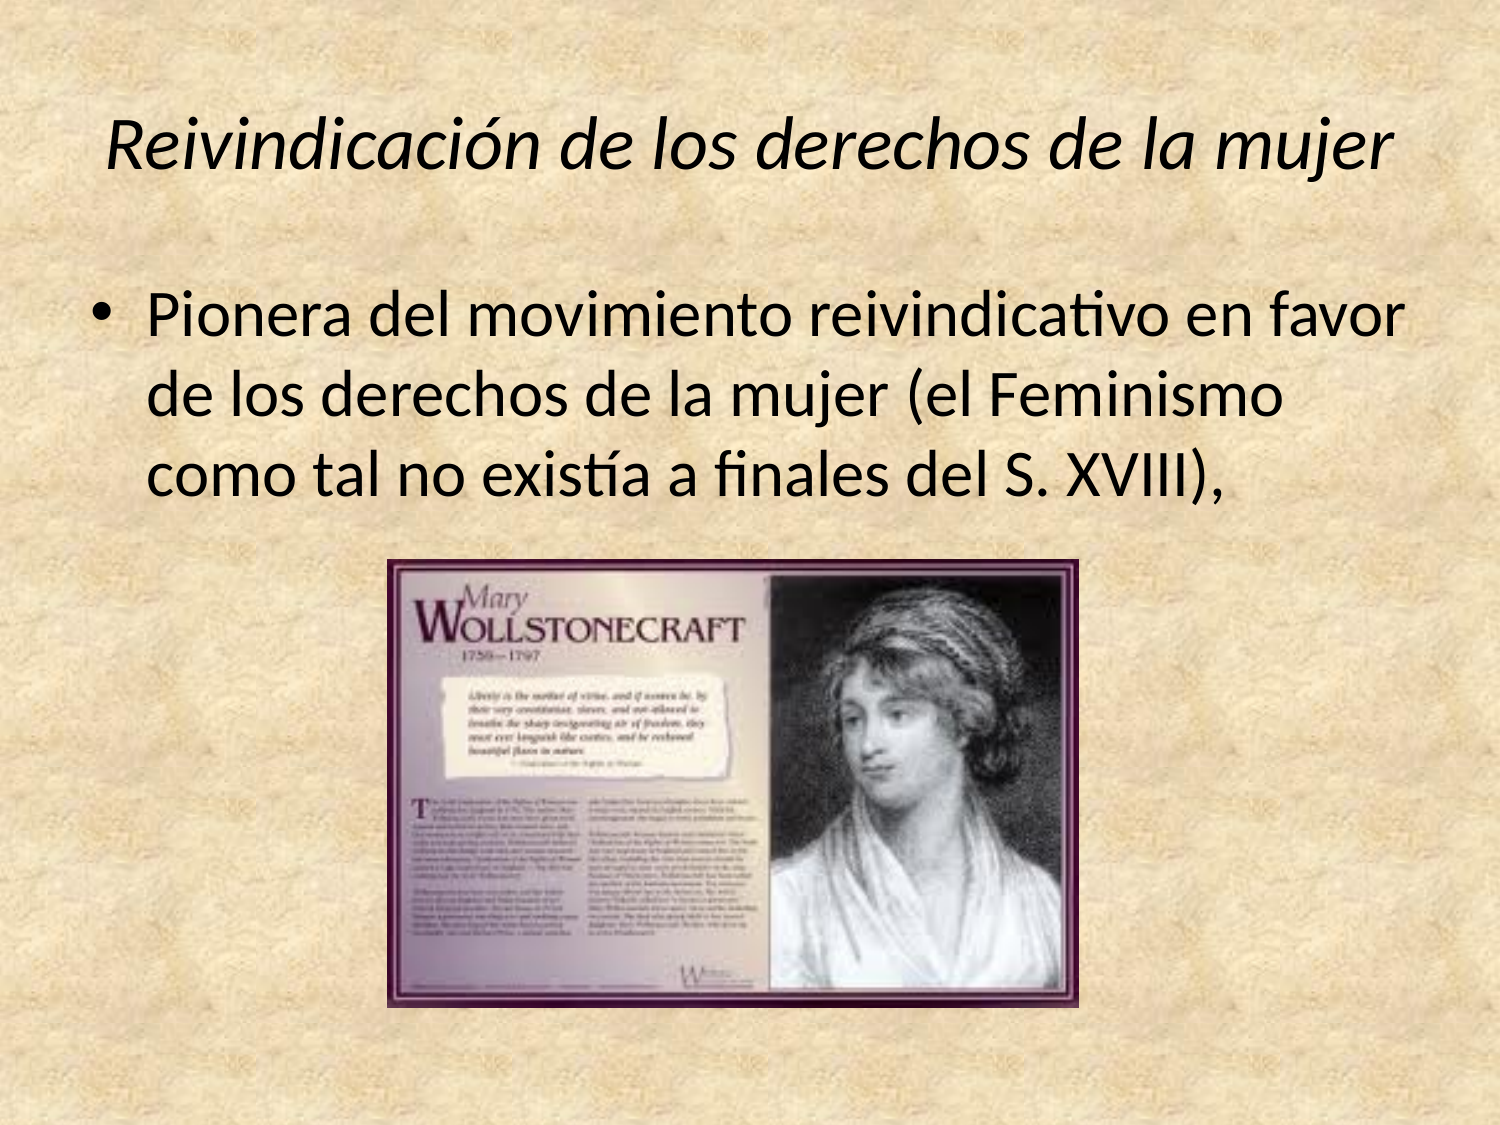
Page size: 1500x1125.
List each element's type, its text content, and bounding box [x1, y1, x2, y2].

list Pionera del movimiento reivindicativo en favor de los derechos de la mujer (el Feminismo como tal no existía a finales del S. XVIII), [75, 262, 1425, 1005]
title Reivindicación de los derechos de la mujer [75, 45, 1425, 233]
picture [0, 0, 1500, 1125]
